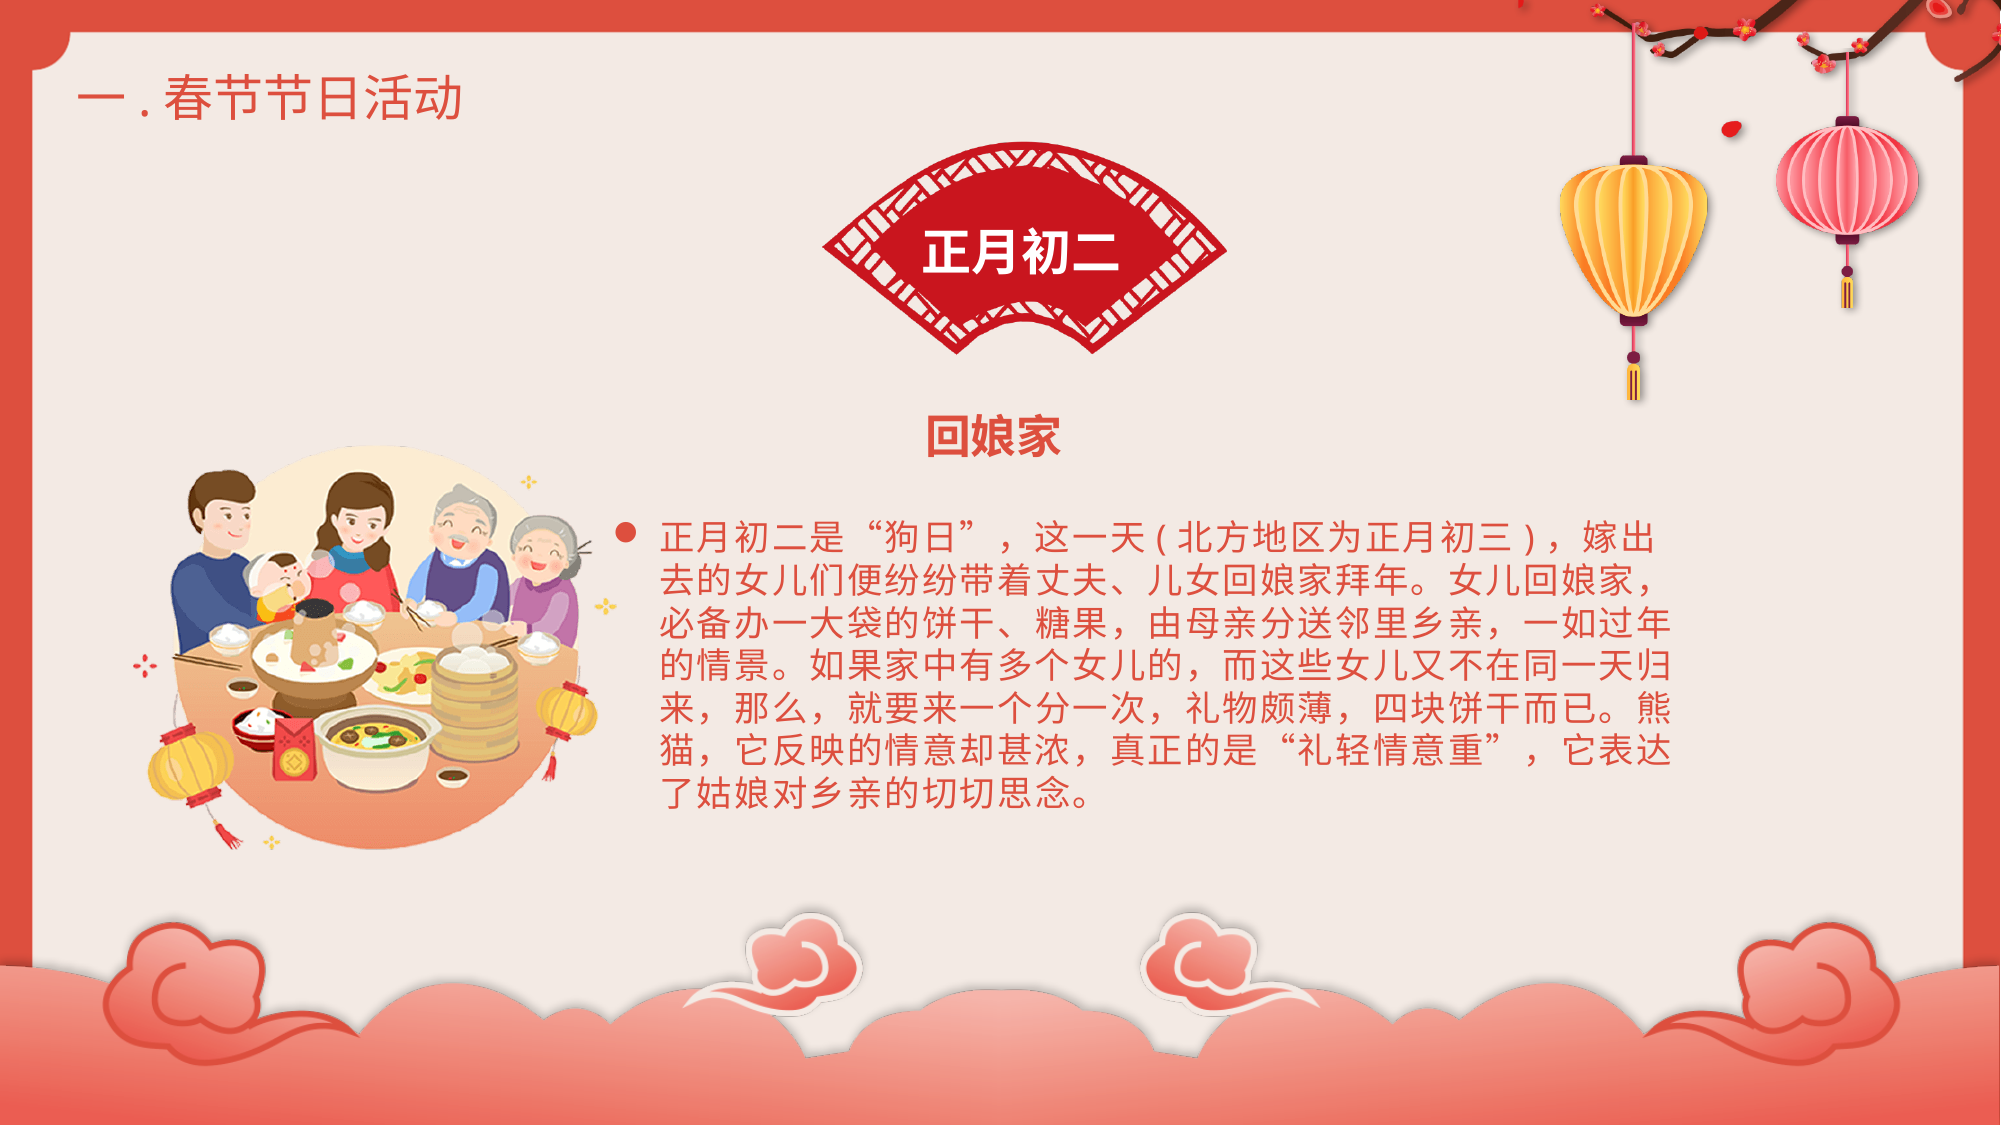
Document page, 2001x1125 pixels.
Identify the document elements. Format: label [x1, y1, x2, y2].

text_box [822, 84, 1227, 412]
picture [0, 0, 2001, 1125]
